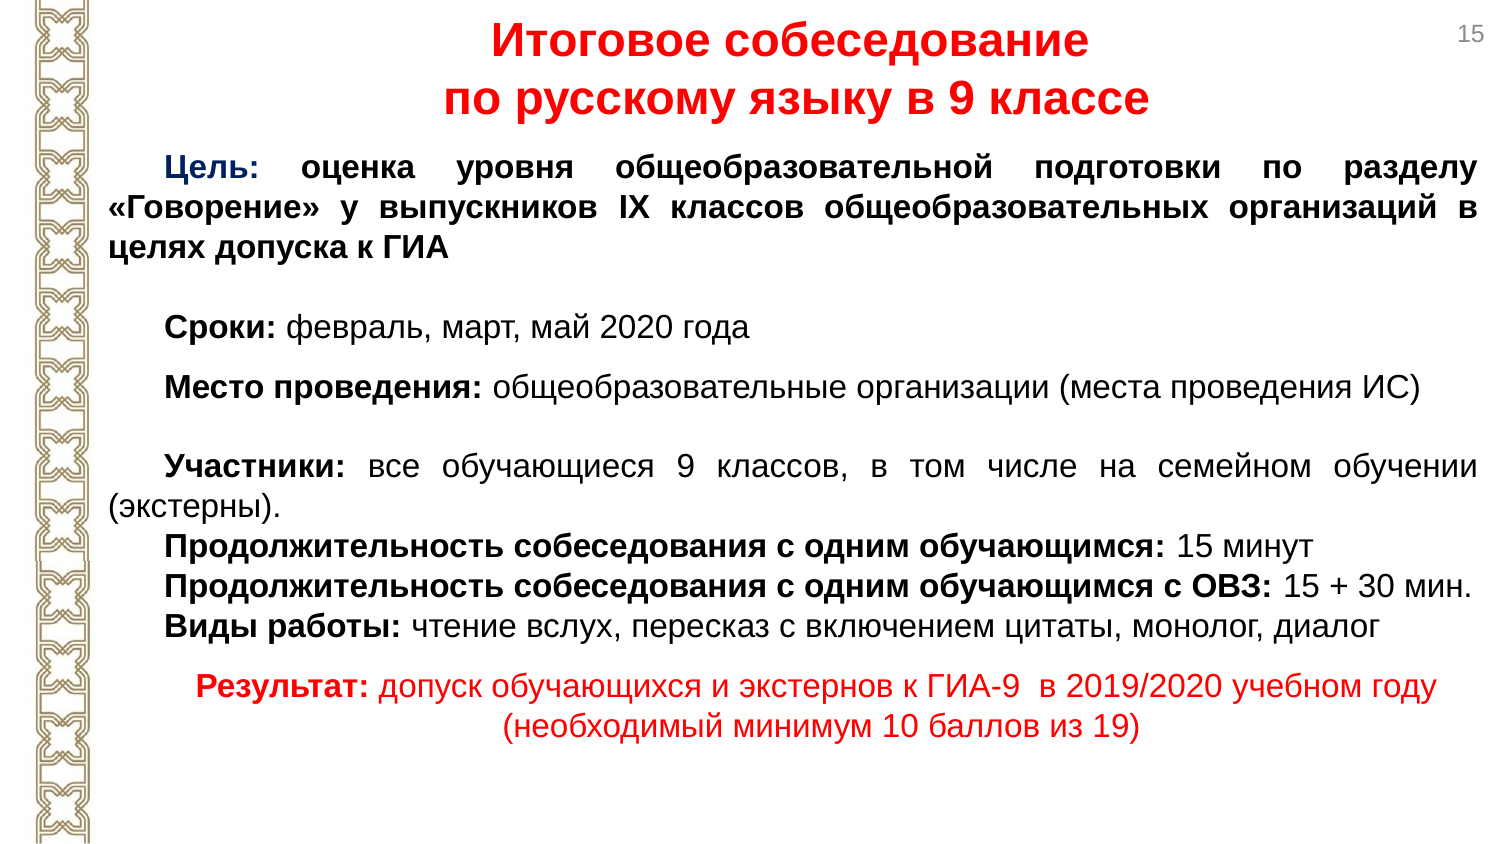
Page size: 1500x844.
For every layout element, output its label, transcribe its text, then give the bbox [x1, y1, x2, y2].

slide_number 15 [1149, 2, 1500, 63]
text_box Цель: оценка уровня общеобразовательной подготовки по разделу «Говорение» у выпускников IX классов общеобразовательных организаций в целях допуска к ГИА Сроки: февраль, март, май 2020 года Место проведения: общеобразовательные организации (места проведения ИС) Участники: все обучающиеся 9 классов, в том числе на семейном обучении (экстерны). Продолжительность собеседования с одним обучающимся: 15 минут Продолжительность собеседования с одним обучающимся с ОВЗ: 15 + 30 мин. Виды работы: чтение вслух, пересказ с включением цитаты, монолог, диалог Результат: допуск обучающихся и экстернов к ГИА-9 в 2019/2020 учебном году (необходимый минимум 10 баллов из 19) [93, 137, 1495, 752]
picture [0, 0, 1500, 844]
text_box Итоговое собеседование по русскому языку в 9 классе [218, 1, 1376, 132]
